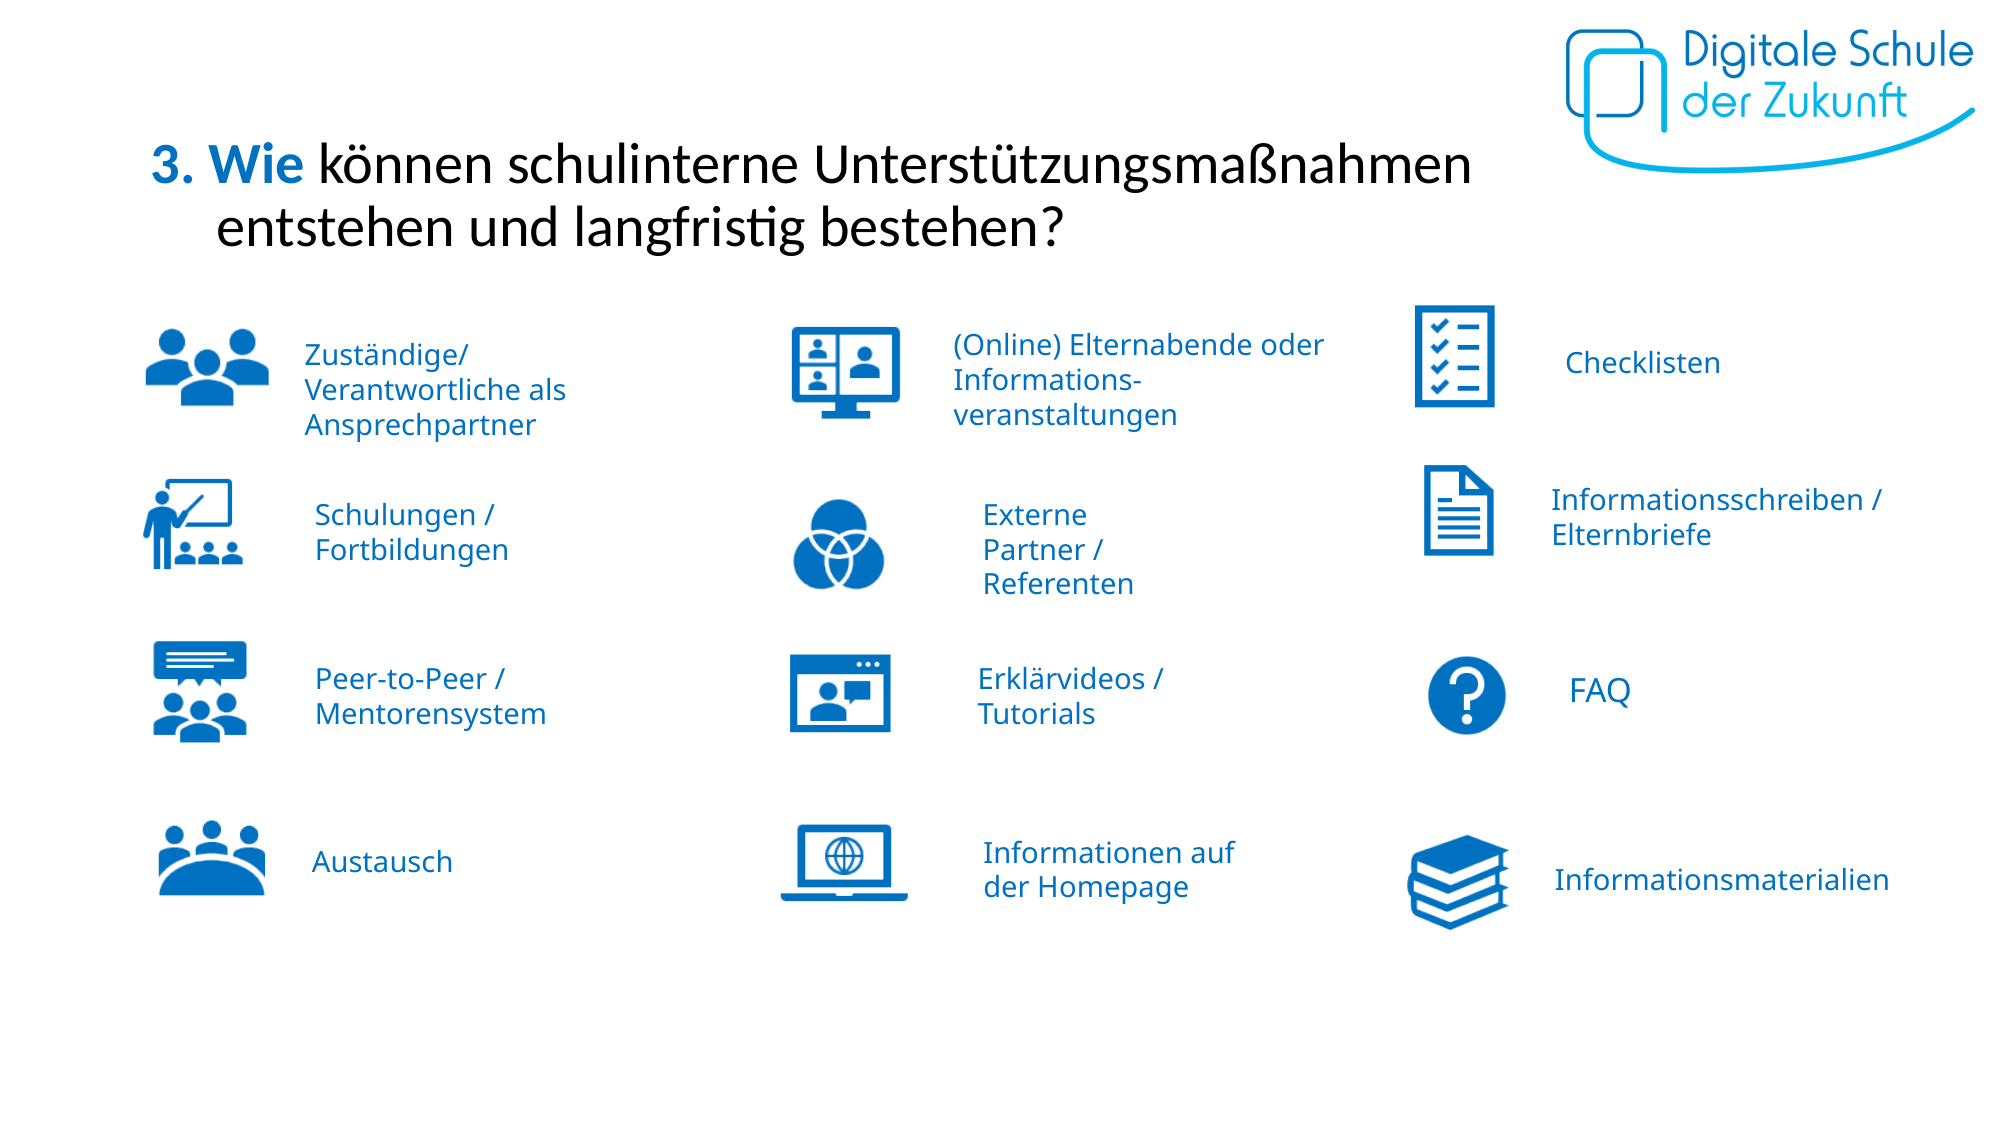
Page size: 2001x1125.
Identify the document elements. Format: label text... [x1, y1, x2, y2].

text_box Zuständige/Verantwortliche als Ansprechpartner [289, 329, 678, 449]
text_box Checklisten [1548, 327, 1739, 397]
picture [1405, 456, 1513, 565]
text_box Informationsschreiben / Elternbriefe [1534, 465, 1908, 569]
text_box (Online) Elternabende oder Informations- veranstaltungen [937, 309, 1350, 448]
list 3. Wie können schulinterne Unterstützungsmaßnahmen entstehen und langfristig bestehen? [135, 125, 1535, 323]
picture [1401, 825, 1516, 940]
picture [1534, 0, 2000, 202]
picture [781, 308, 911, 438]
text_box FAQ [1554, 662, 1776, 717]
picture [1418, 646, 1516, 745]
text_box Informationsmaterialien [1538, 844, 1908, 913]
picture [774, 479, 904, 609]
text_box Schulungen / Fortbildungen [300, 488, 531, 574]
text_box Erklärvideos / Tutorials [961, 643, 1189, 748]
text_box Informationen auf der Homepage [966, 817, 1257, 921]
text_box Peer-to-Peer / Mentorensystem [300, 652, 612, 738]
picture [779, 633, 901, 754]
picture [137, 297, 278, 438]
picture [148, 794, 276, 922]
text_box Austausch [295, 826, 471, 895]
picture [137, 467, 250, 580]
text_box Externe Partner / Referenten [967, 488, 1223, 609]
picture [778, 796, 911, 929]
picture [1393, 295, 1517, 419]
picture [138, 631, 261, 753]
